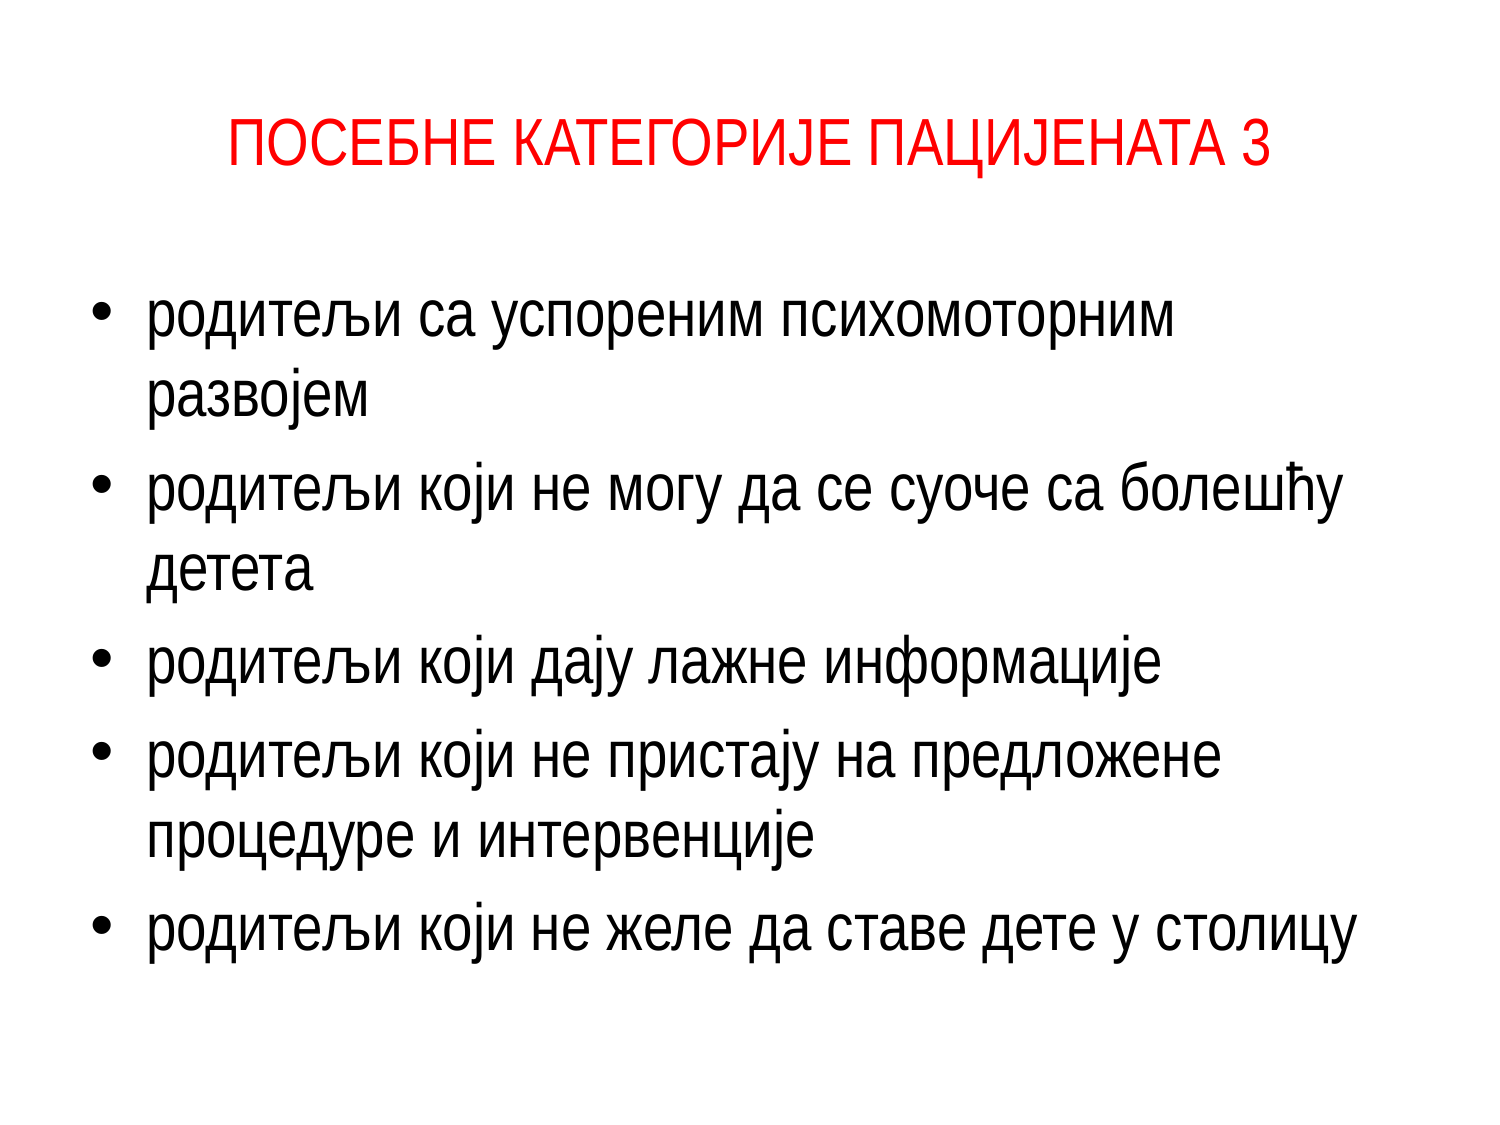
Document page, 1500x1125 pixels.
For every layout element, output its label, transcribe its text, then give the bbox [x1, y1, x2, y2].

list родитељи са успореним психомоторним развојем родитељи који не могу да се суоче са болешћу детета родитељи који дају лажне информације родитељи који не пристају на предложене процедуре и интервенције родитељи који не желе да ставе дете у столицу [75, 262, 1425, 1005]
title ПОСЕБНЕ КАТЕГОРИЈЕ ПАЦИЈЕНАТА 3 [75, 45, 1425, 233]
